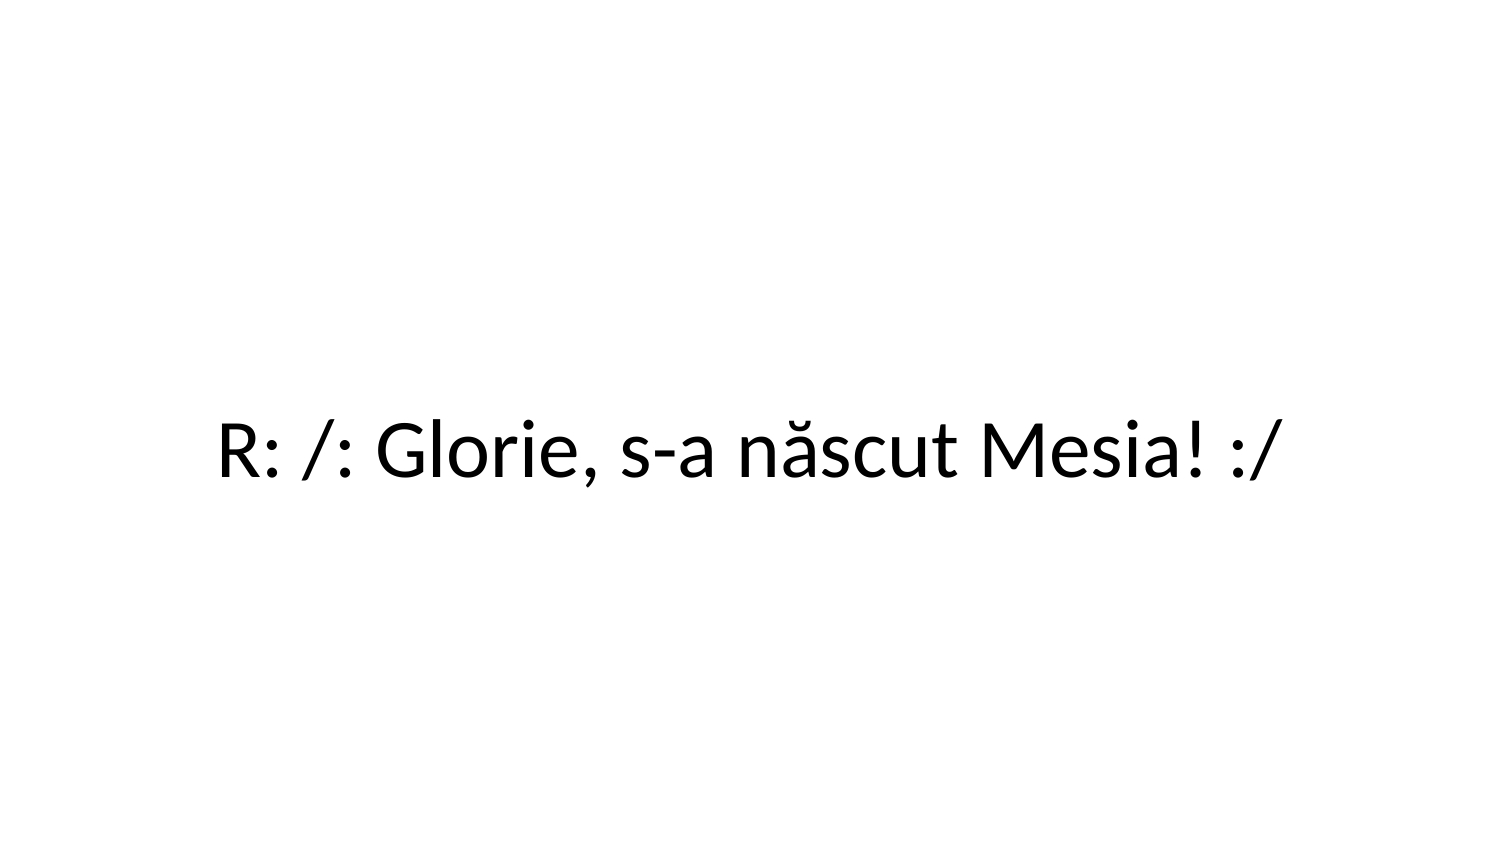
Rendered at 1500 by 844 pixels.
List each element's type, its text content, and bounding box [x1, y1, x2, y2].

text_box R: /: Glorie, s-a născut Mesia! :/ [201, 341, 1299, 502]
